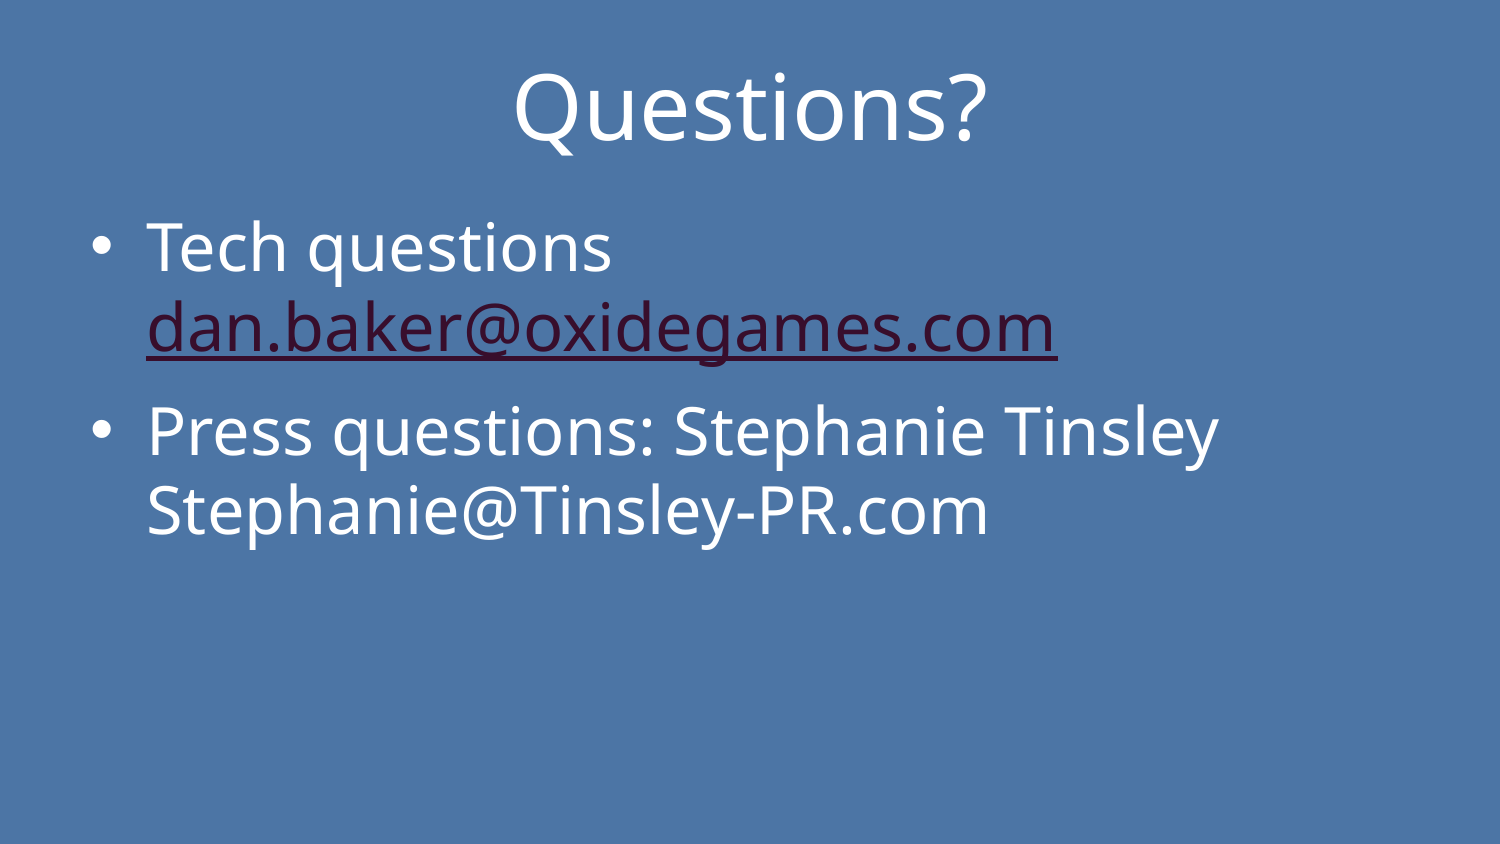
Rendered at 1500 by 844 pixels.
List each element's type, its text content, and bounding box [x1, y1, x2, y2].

list Tech questions dan.baker@oxidegames.com Press questions: Stephanie Tinsley Stephanie@Tinsley-PR.com [75, 196, 1425, 754]
title Questions? [75, 33, 1425, 175]
